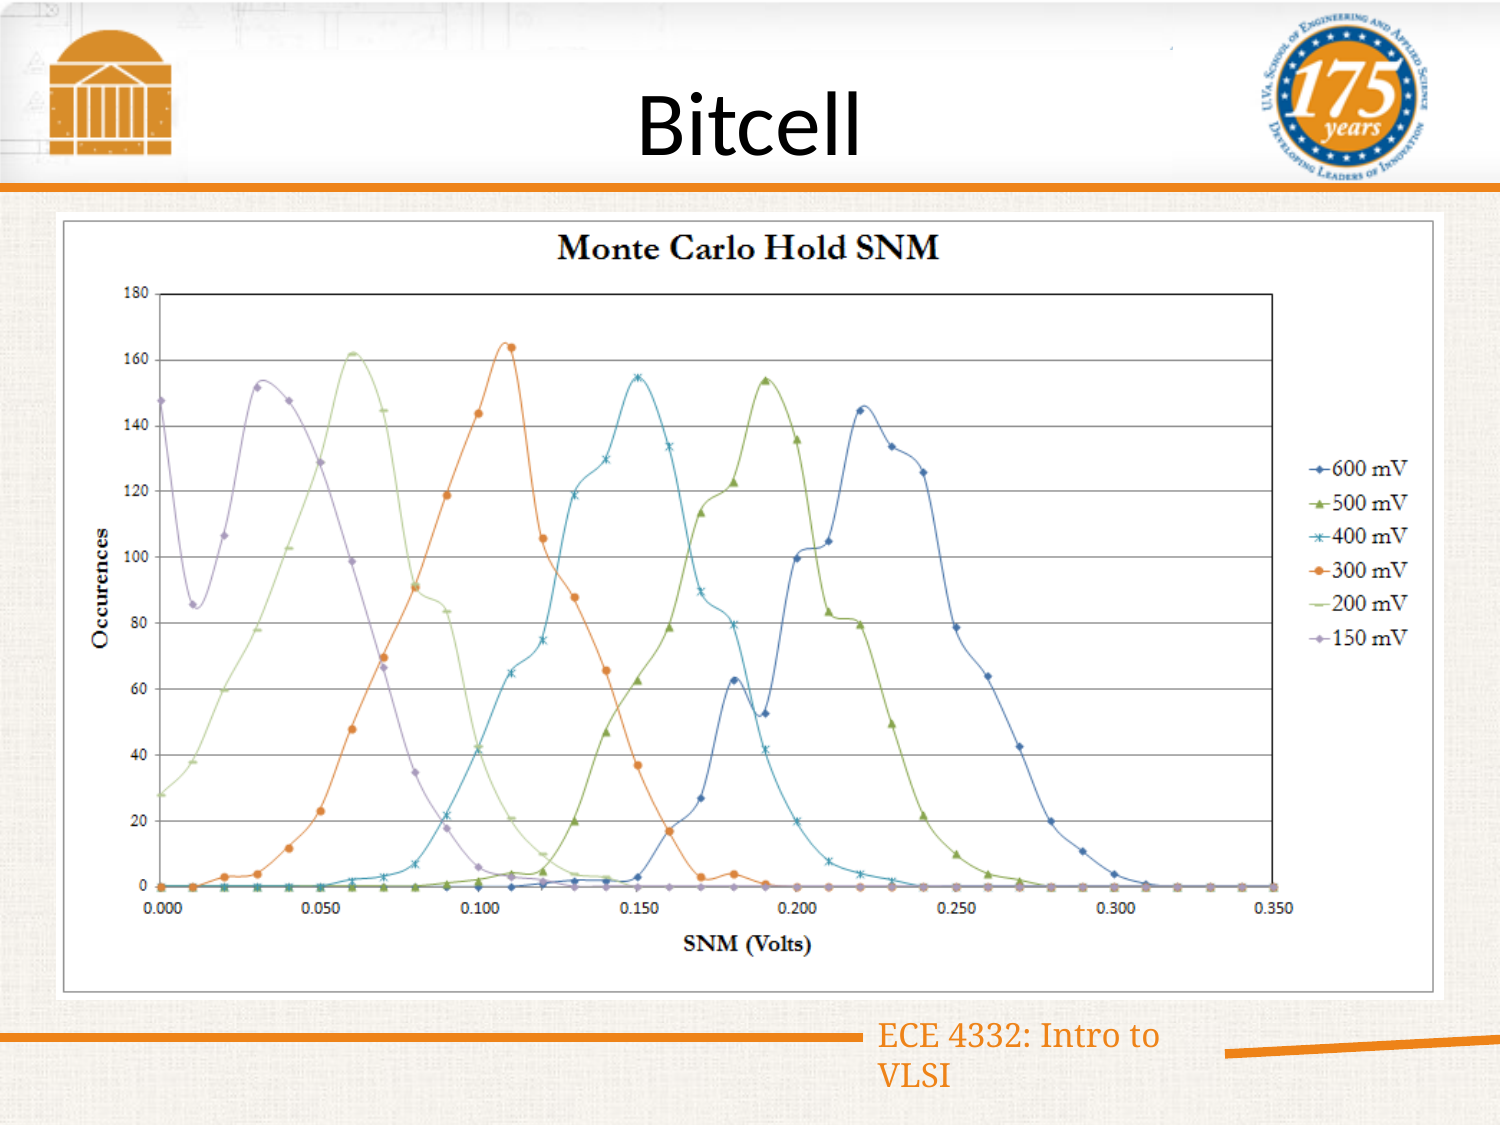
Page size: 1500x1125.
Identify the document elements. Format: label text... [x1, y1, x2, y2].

picture [56, 212, 1444, 1001]
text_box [1224, 1034, 1500, 1038]
text_box ECE 4332: Intro to VLSI [863, 1010, 1225, 1102]
picture [0, 0, 1500, 187]
title Bitcell [75, 199, 1425, 210]
